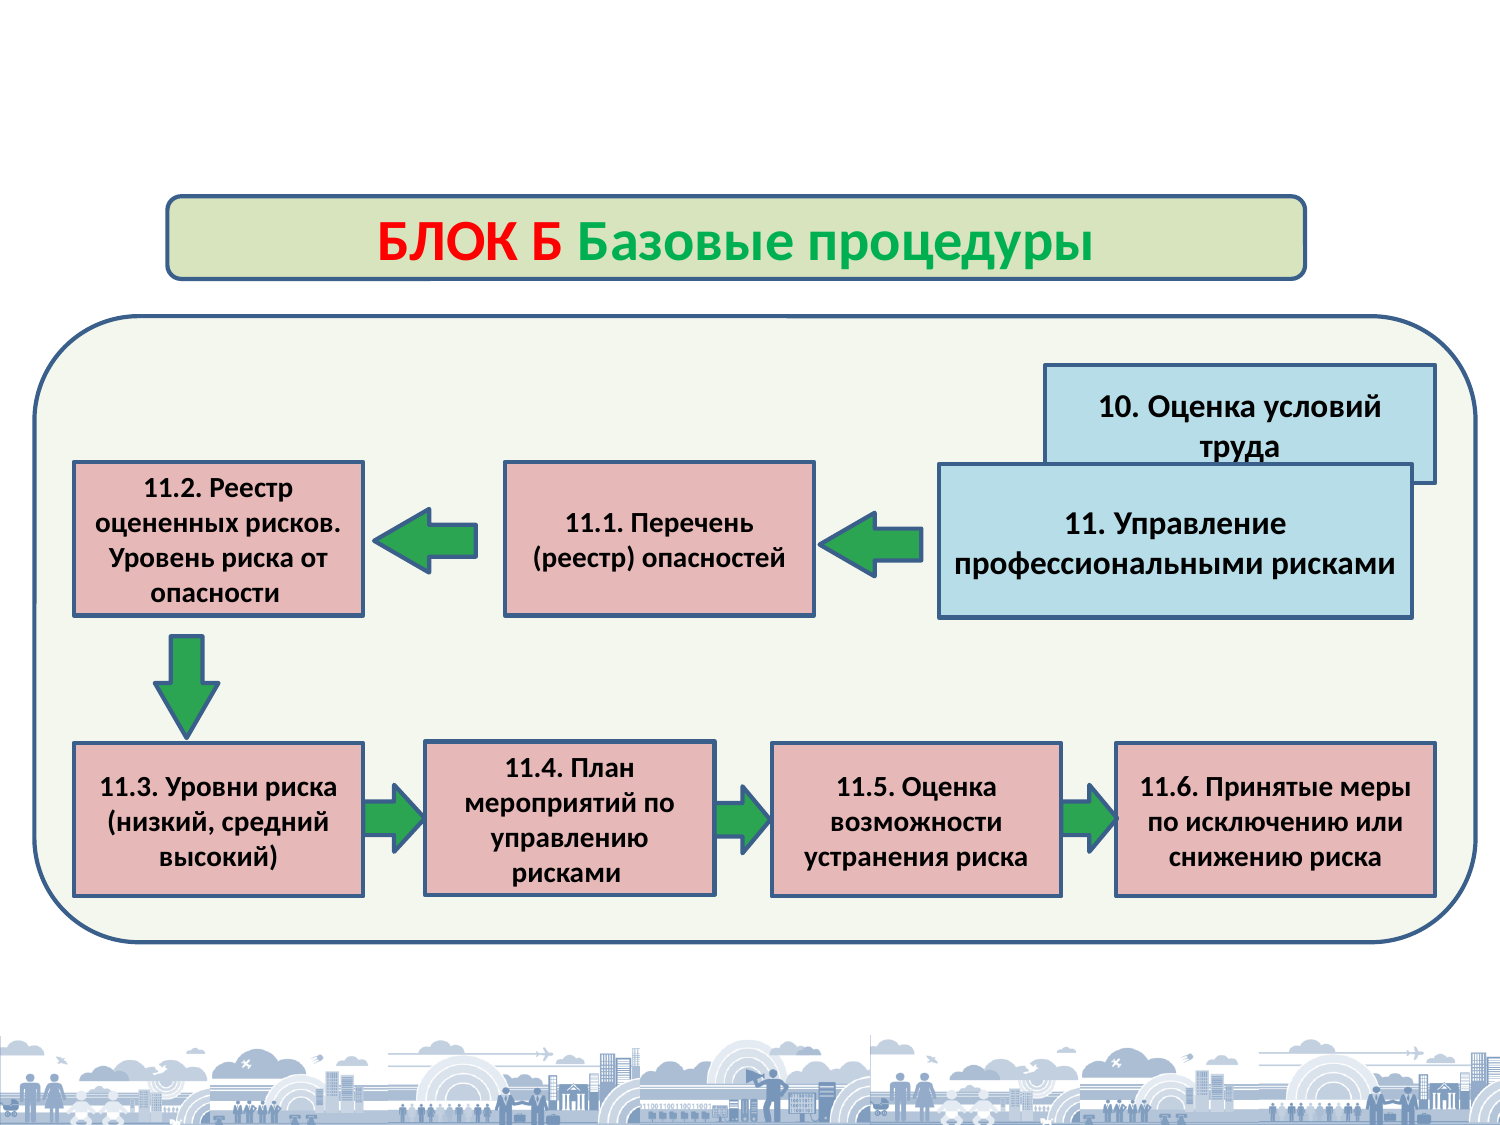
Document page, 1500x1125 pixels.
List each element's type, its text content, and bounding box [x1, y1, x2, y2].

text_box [0, 1035, 1500, 1125]
text_box [32, 314, 1478, 945]
text_box БЛОК Б Базовые процедуры [165, 194, 1308, 282]
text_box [73, 364, 1436, 897]
